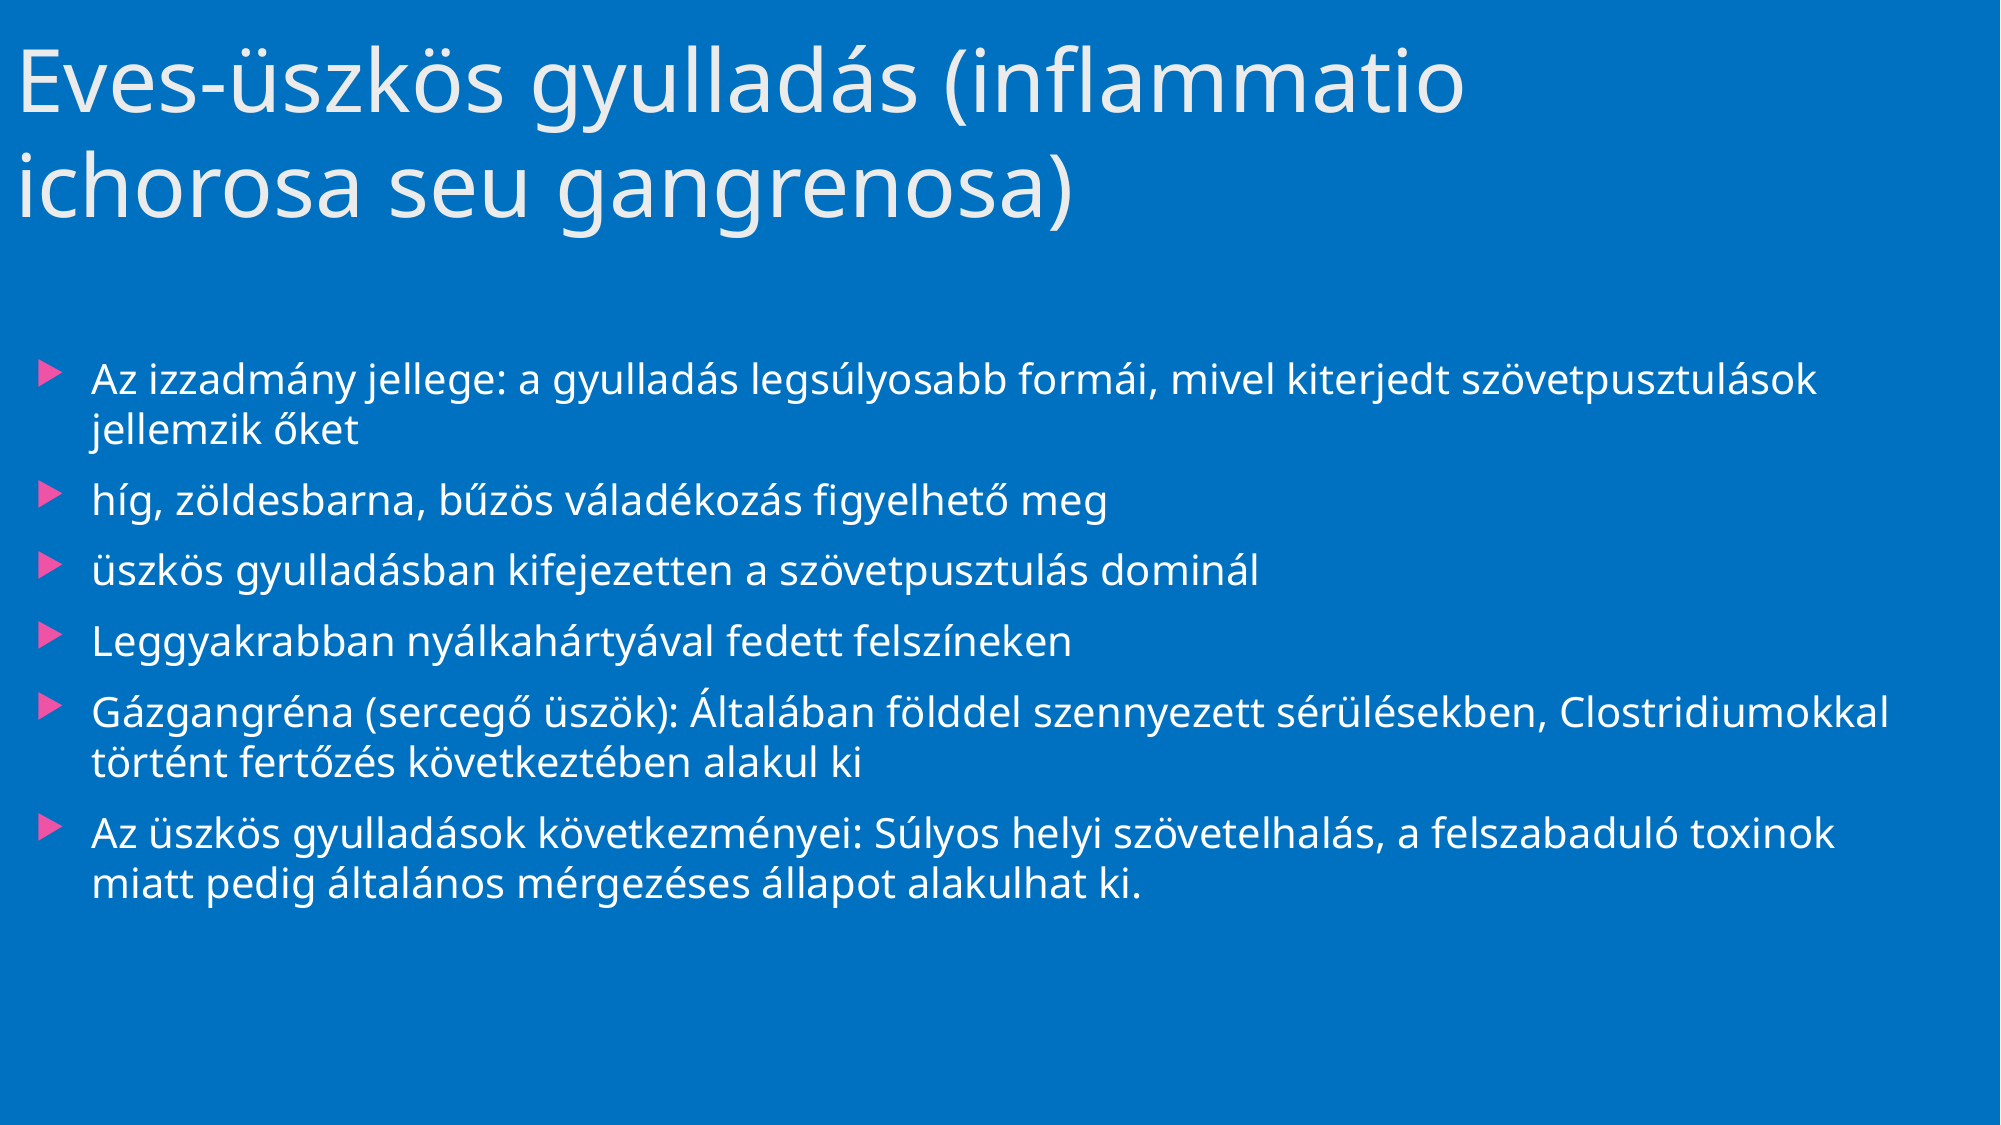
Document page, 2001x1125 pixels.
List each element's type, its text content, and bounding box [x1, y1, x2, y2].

list Az izzadmány jellege: a gyulladás legsúlyosabb formái, mivel kiterjedt szövetpusztulások jellemzik őket híg, zöldesbarna, bűzös váladékozás figyelhető meg üszkös gyulladásban kifejezetten a szövetpusztulás dominál Leggyakrabban nyálkahártyával fedett felszíneken Gázgangréna (sercegő üszök): Általában földdel szennyezett sérülésekben, Clostridiumokkal történt fertőzés következtében alakul ki Az üszkös gyulladások következményei: Súlyos helyi szövetelhalás, a felszabaduló toxinok miatt pedig általános mérgezéses állapot alakulhat ki. [20, 344, 1957, 1125]
title Eves-üszkös gyulladás (inflammatio ichorosa seu gangrenosa) [0, 17, 1543, 248]
